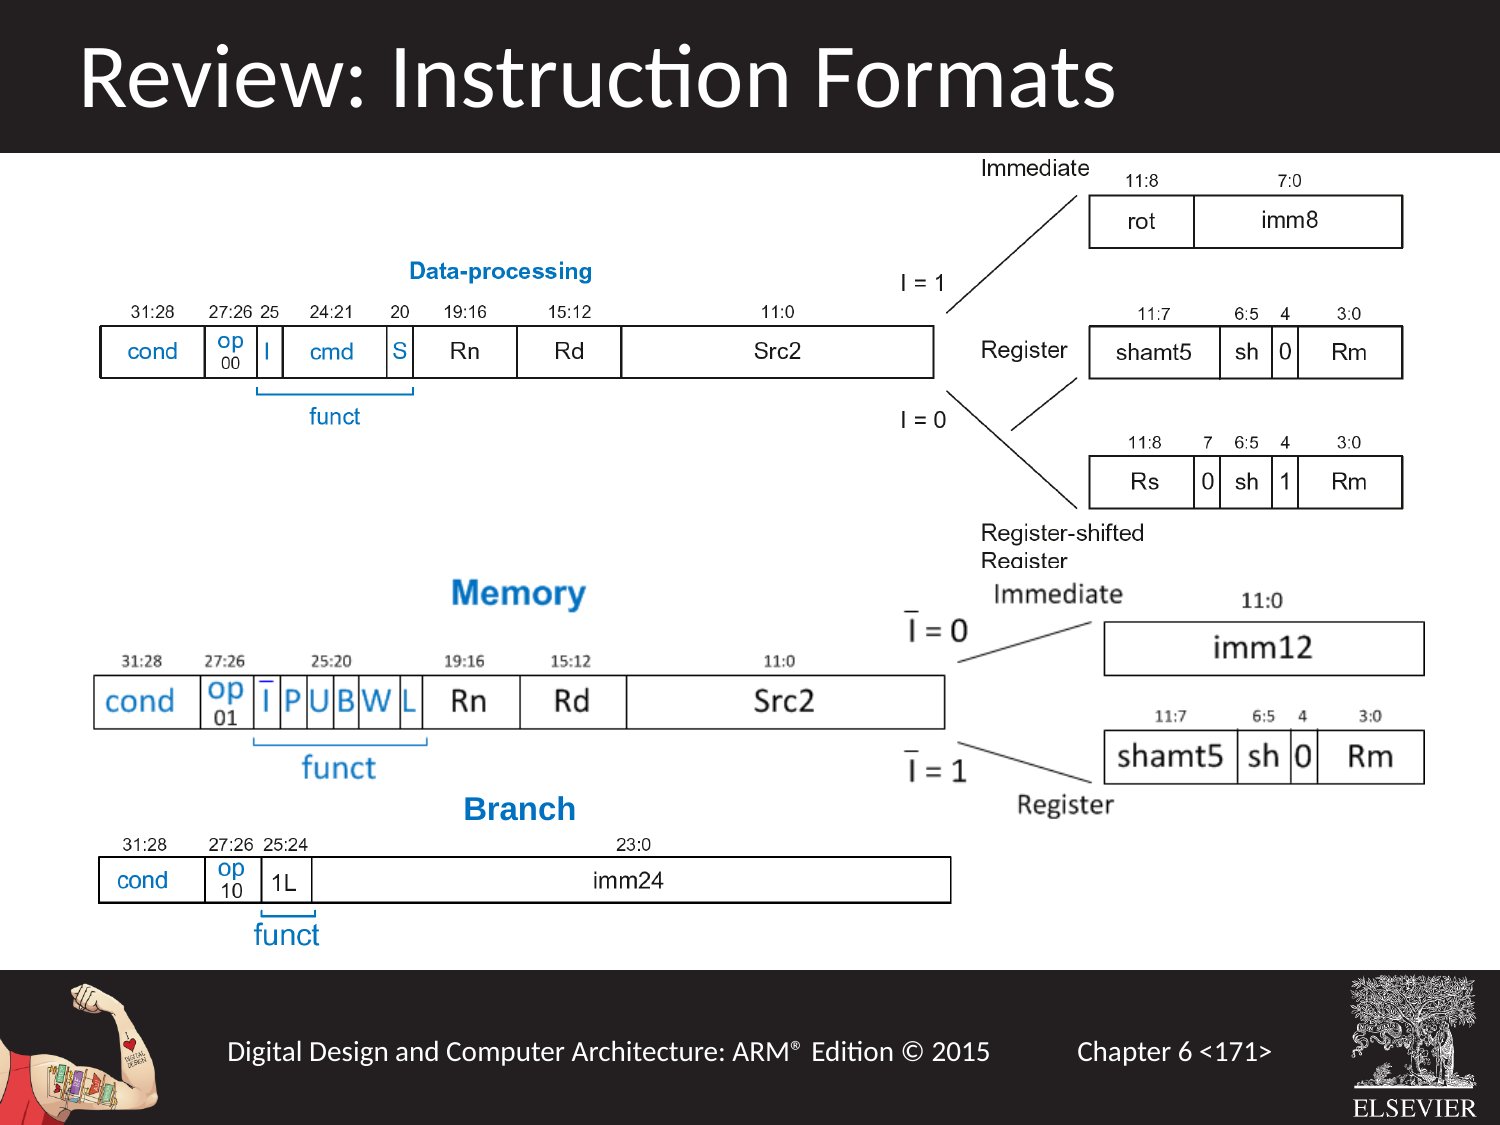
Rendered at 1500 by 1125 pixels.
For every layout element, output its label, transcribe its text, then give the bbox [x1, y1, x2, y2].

text_box Review: Instruction Formats [63, 8, 1488, 133]
picture [0, 979, 163, 1125]
picture [1350, 974, 1477, 1117]
picture [88, 158, 1425, 960]
